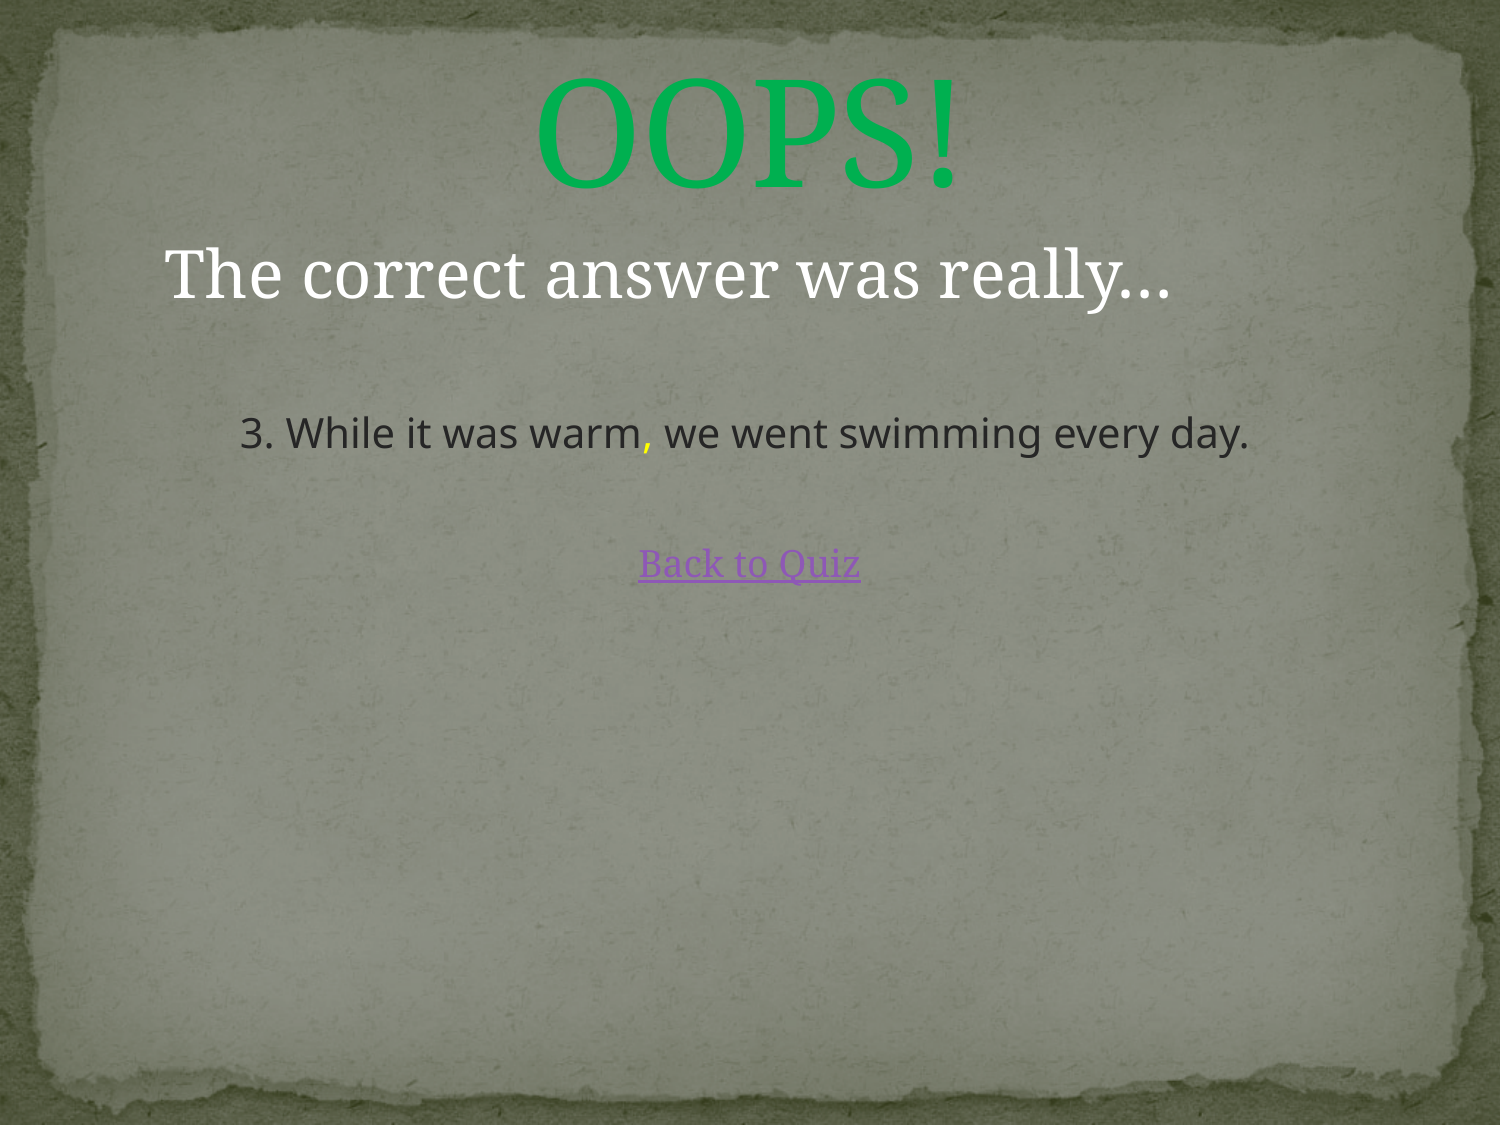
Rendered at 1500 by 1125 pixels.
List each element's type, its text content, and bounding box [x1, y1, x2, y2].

text_box The correct answer was really… [150, 224, 1325, 320]
text_box Back to Quiz [623, 532, 877, 598]
text_box 3. While it was warm, we went swimming every day. [225, 349, 1300, 465]
title OOPS! [74, 24, 1425, 225]
